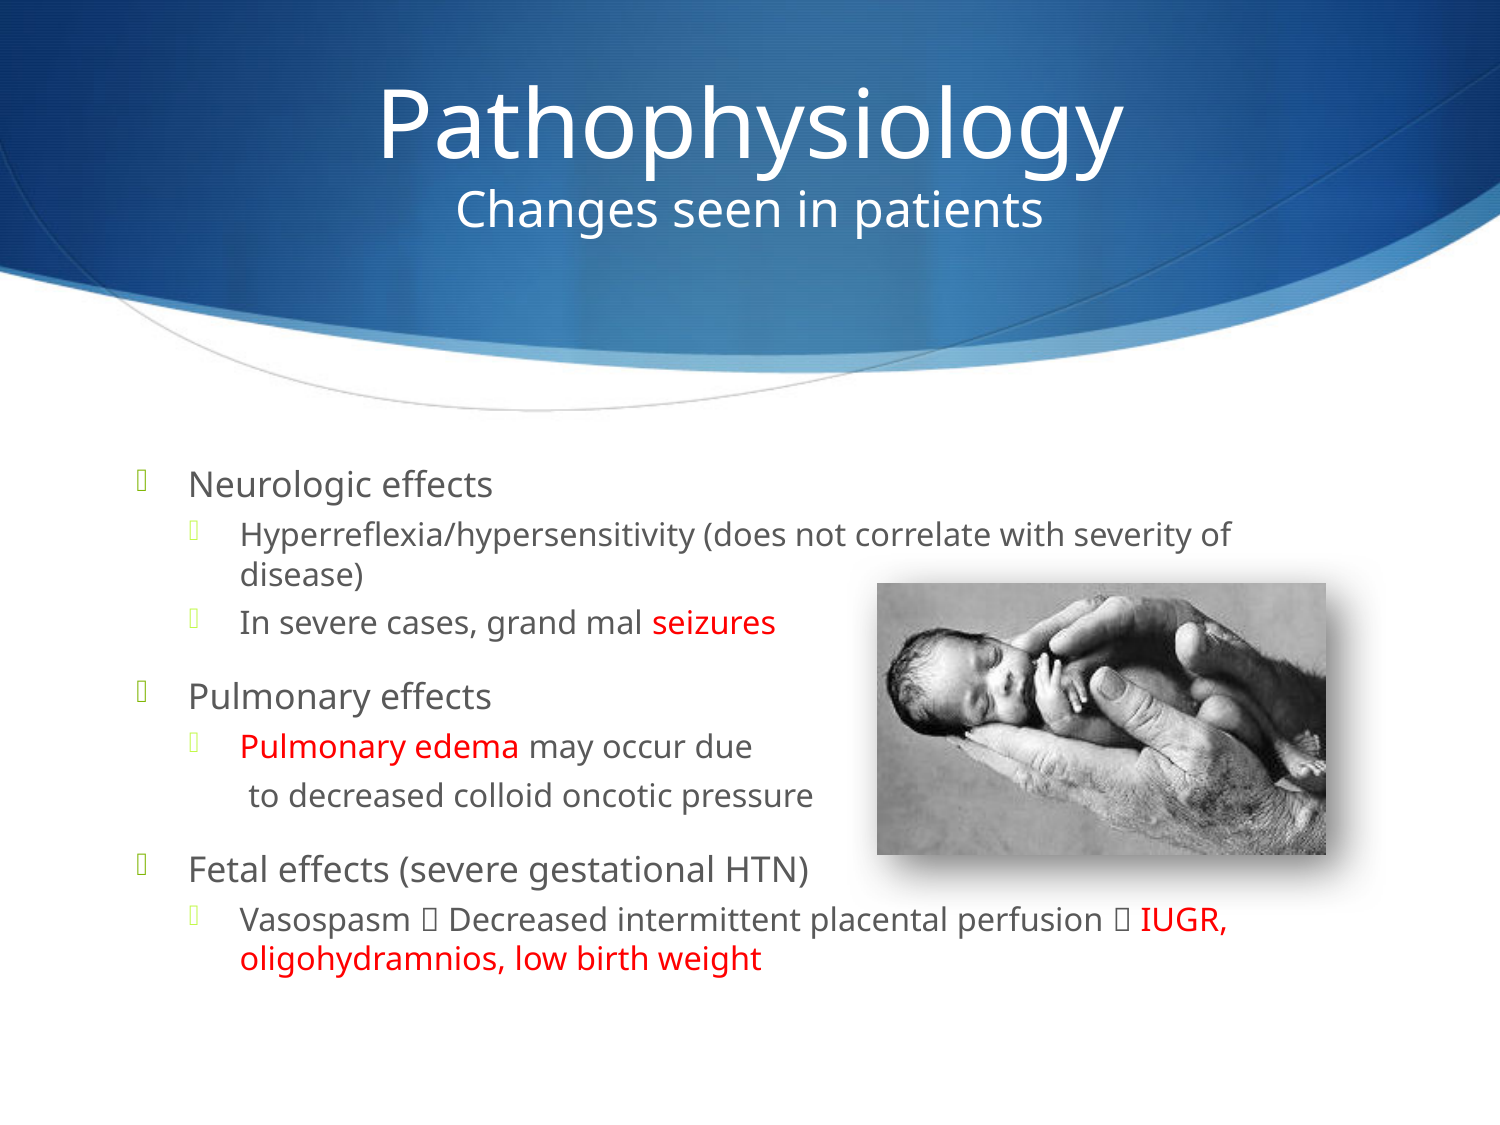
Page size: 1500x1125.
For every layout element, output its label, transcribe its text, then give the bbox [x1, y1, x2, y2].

title Pathophysiology Changes seen in patients [75, 56, 1425, 245]
list Neurologic effects Hyperreflexia/hypersensitivity (does not correlate with severity of disease) In severe cases, grand mal seizures Pulmonary effects Pulmonary edema may occur due to decreased colloid oncotic pressure Fetal effects (severe gestational HTN) Vasospasm  Decreased intermittent placental perfusion  IUGR, oligohydramnios, low birth weight [121, 454, 1379, 991]
picture [0, 0, 1500, 1125]
